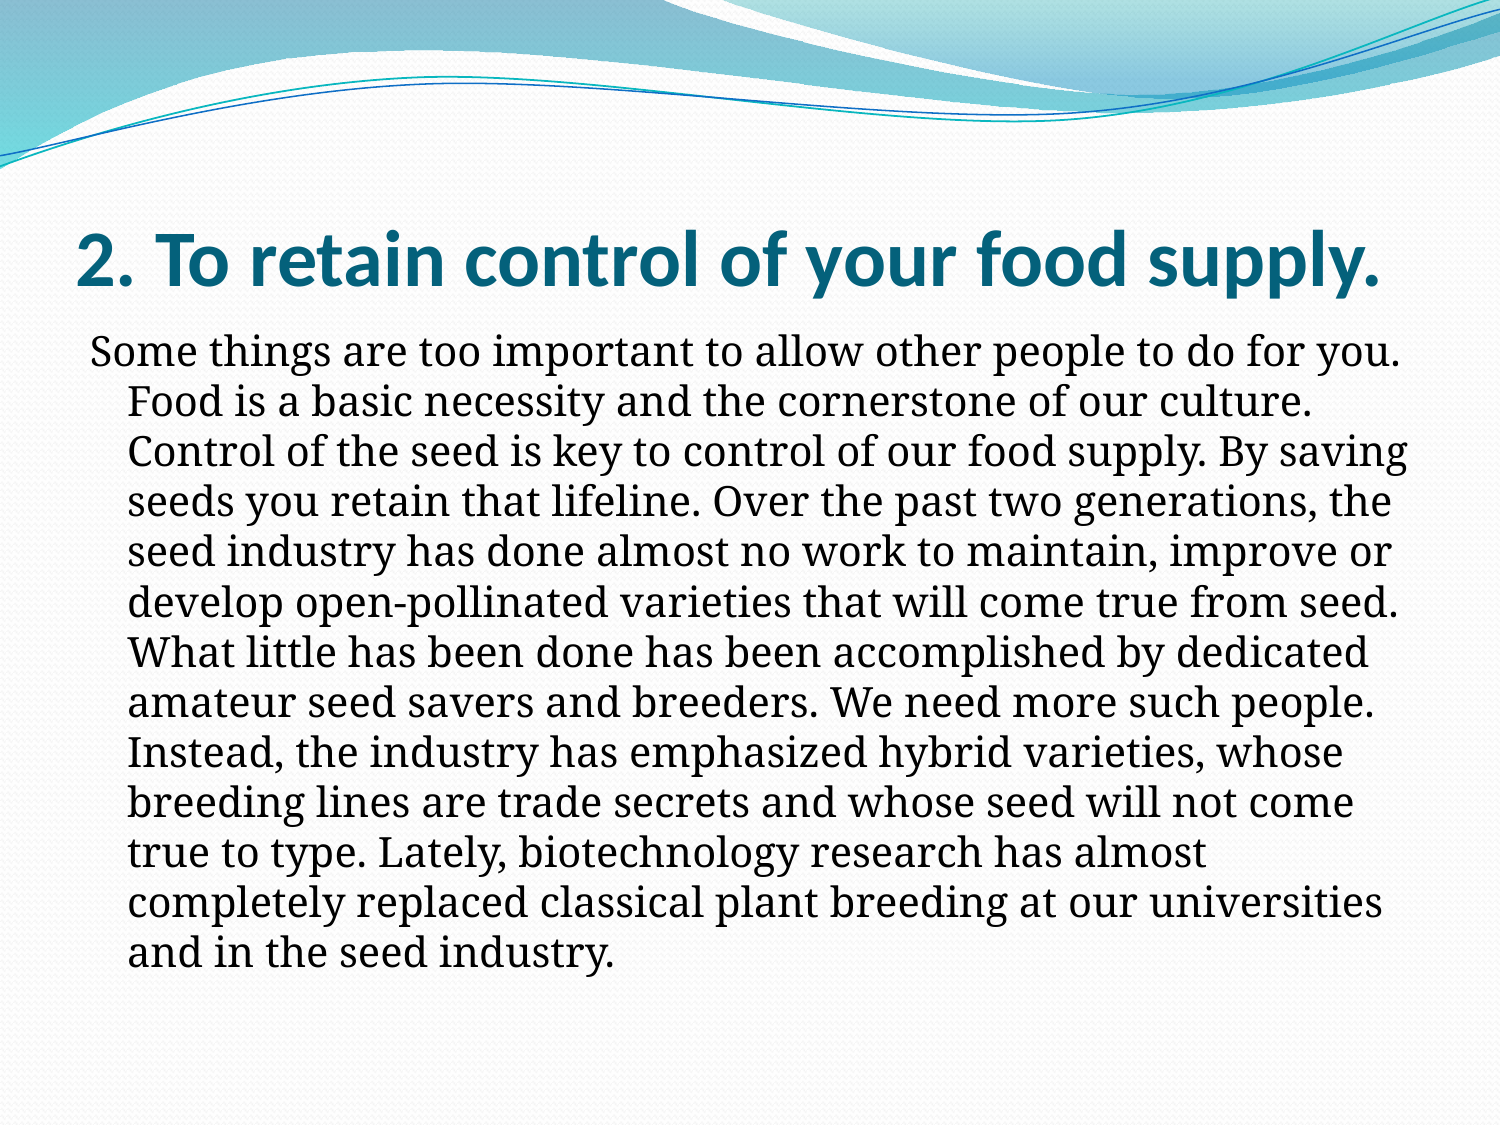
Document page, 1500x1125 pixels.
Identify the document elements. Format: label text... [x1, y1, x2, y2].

title 2. To retain control of your food supply. [75, 115, 1425, 303]
list Some things are too important to allow other people to do for you. Food is a basic necessity and the cornerstone of our culture. Control of the seed is key to control of our food supply. By saving seeds you retain that lifeline. Over the past two generations, the seed industry has done almost no work to maintain, improve or develop open-pollinated varieties that will come true from seed. What little has been done has been accomplished by dedicated amateur seed savers and breeders. We need more such people. Instead, the industry has emphasized hybrid varieties, whose breeding lines are trade secrets and whose seed will not come true to type. Lately, biotechnology research has almost completely replaced classical plant breeding at our universities and in the seed industry. [75, 317, 1425, 1038]
